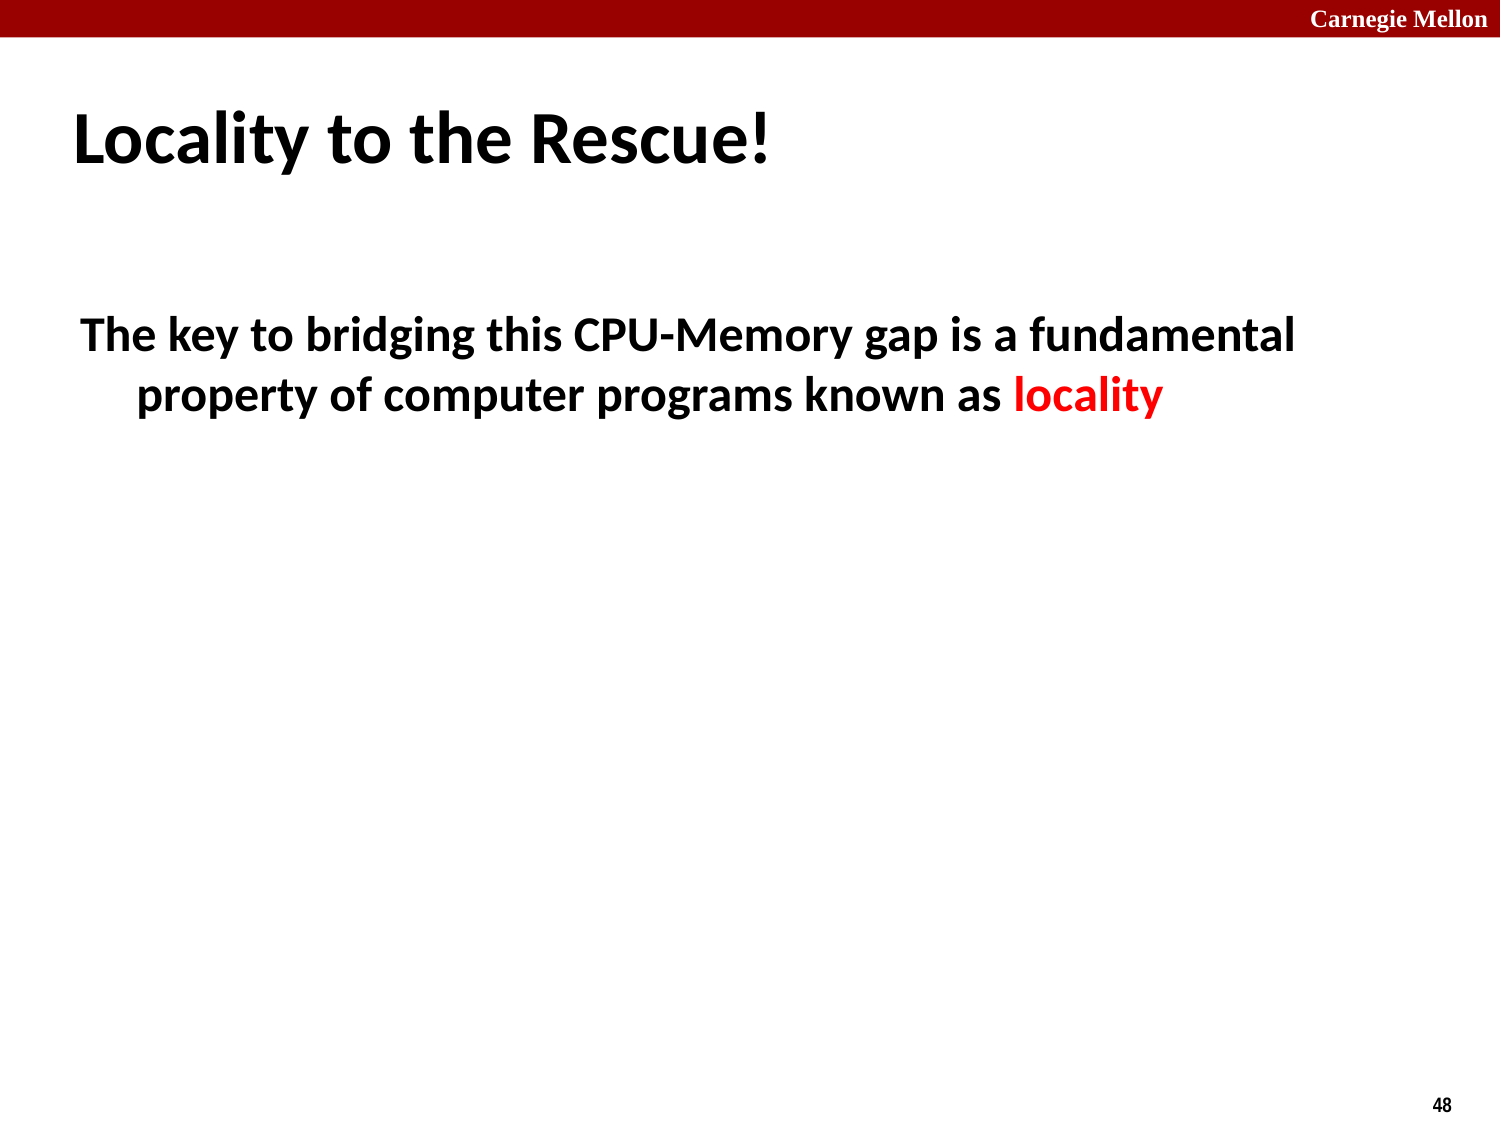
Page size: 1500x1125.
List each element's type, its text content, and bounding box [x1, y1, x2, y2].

list The key to bridging this CPU-Memory gap is a fundamental property of computer programs known as locality [64, 223, 1361, 1040]
title Locality to the Rescue! [58, 71, 1305, 197]
